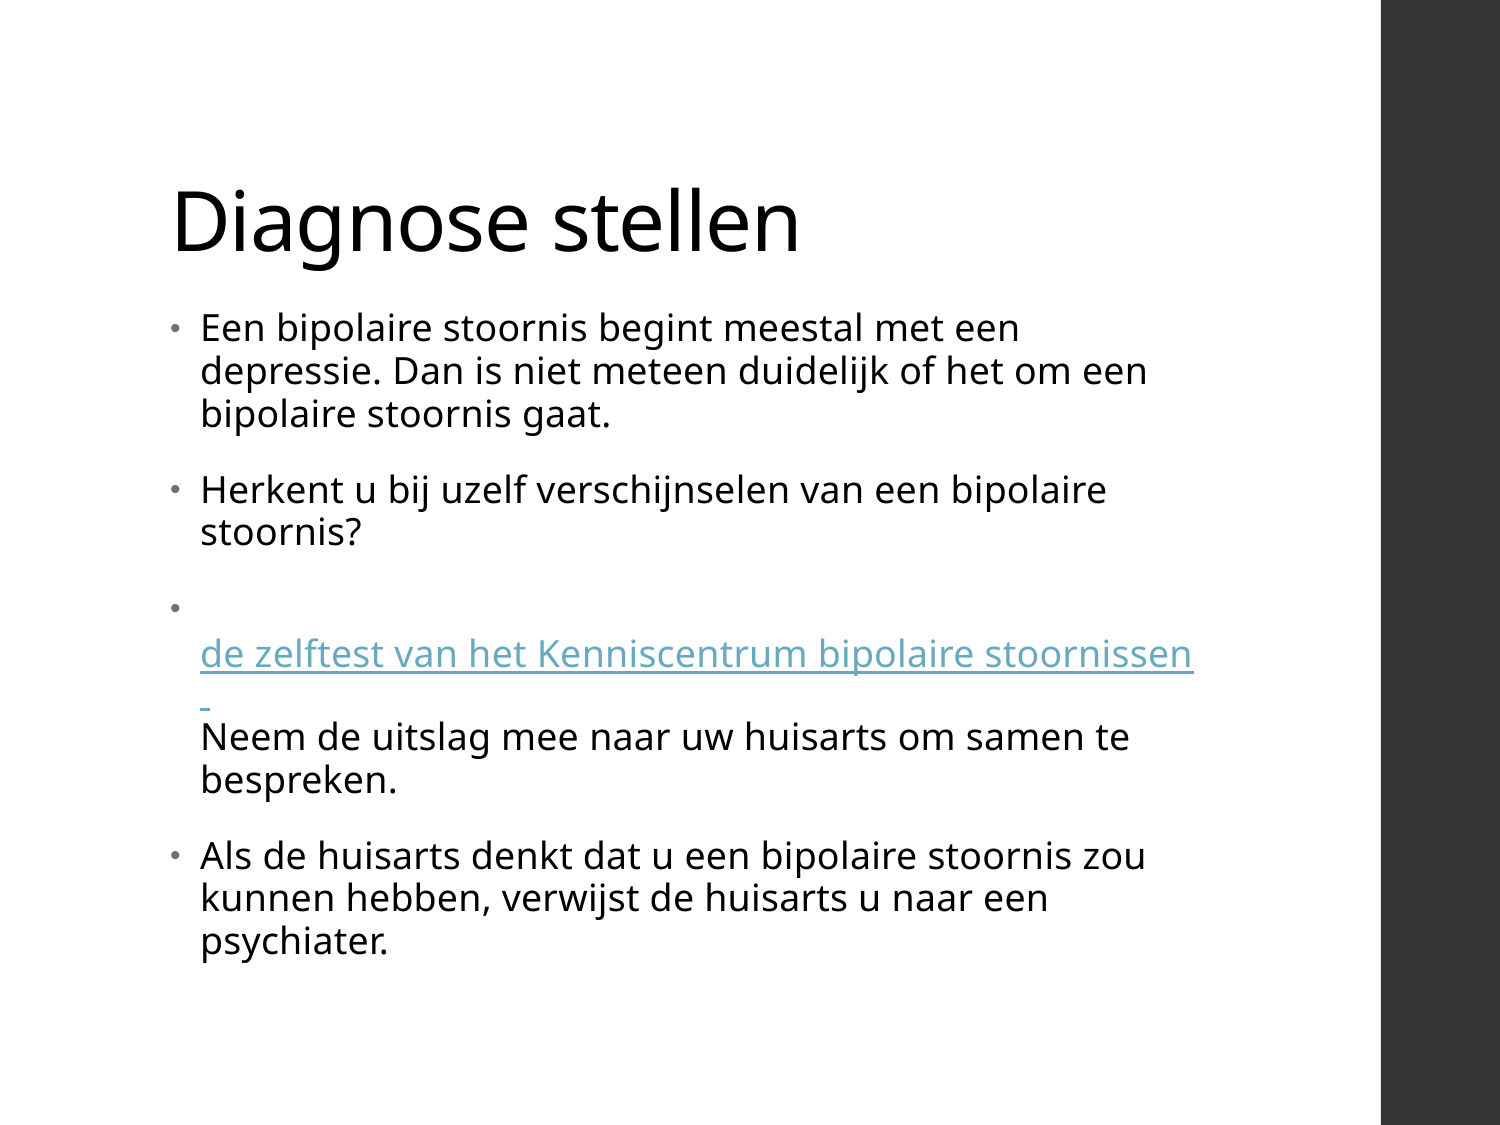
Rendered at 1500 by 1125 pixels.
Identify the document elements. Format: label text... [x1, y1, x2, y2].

list Een bipolaire stoornis begint meestal met een depressie. Dan is niet meteen duidelijk of het om een bipolaire stoornis gaat. Herkent u bij uzelf verschijnselen van een bipolaire stoornis? de zelftest van het Kenniscentrum bipolaire stoornissen Neem de uitslag mee naar uw huisarts om samen te bespreken. Als de huisarts denkt dat u een bipolaire stoornis zou kunnen hebben, verwijst de huisarts u naar een psychiater. [155, 299, 1213, 1071]
title Diagnose stellen [155, 60, 1348, 278]
